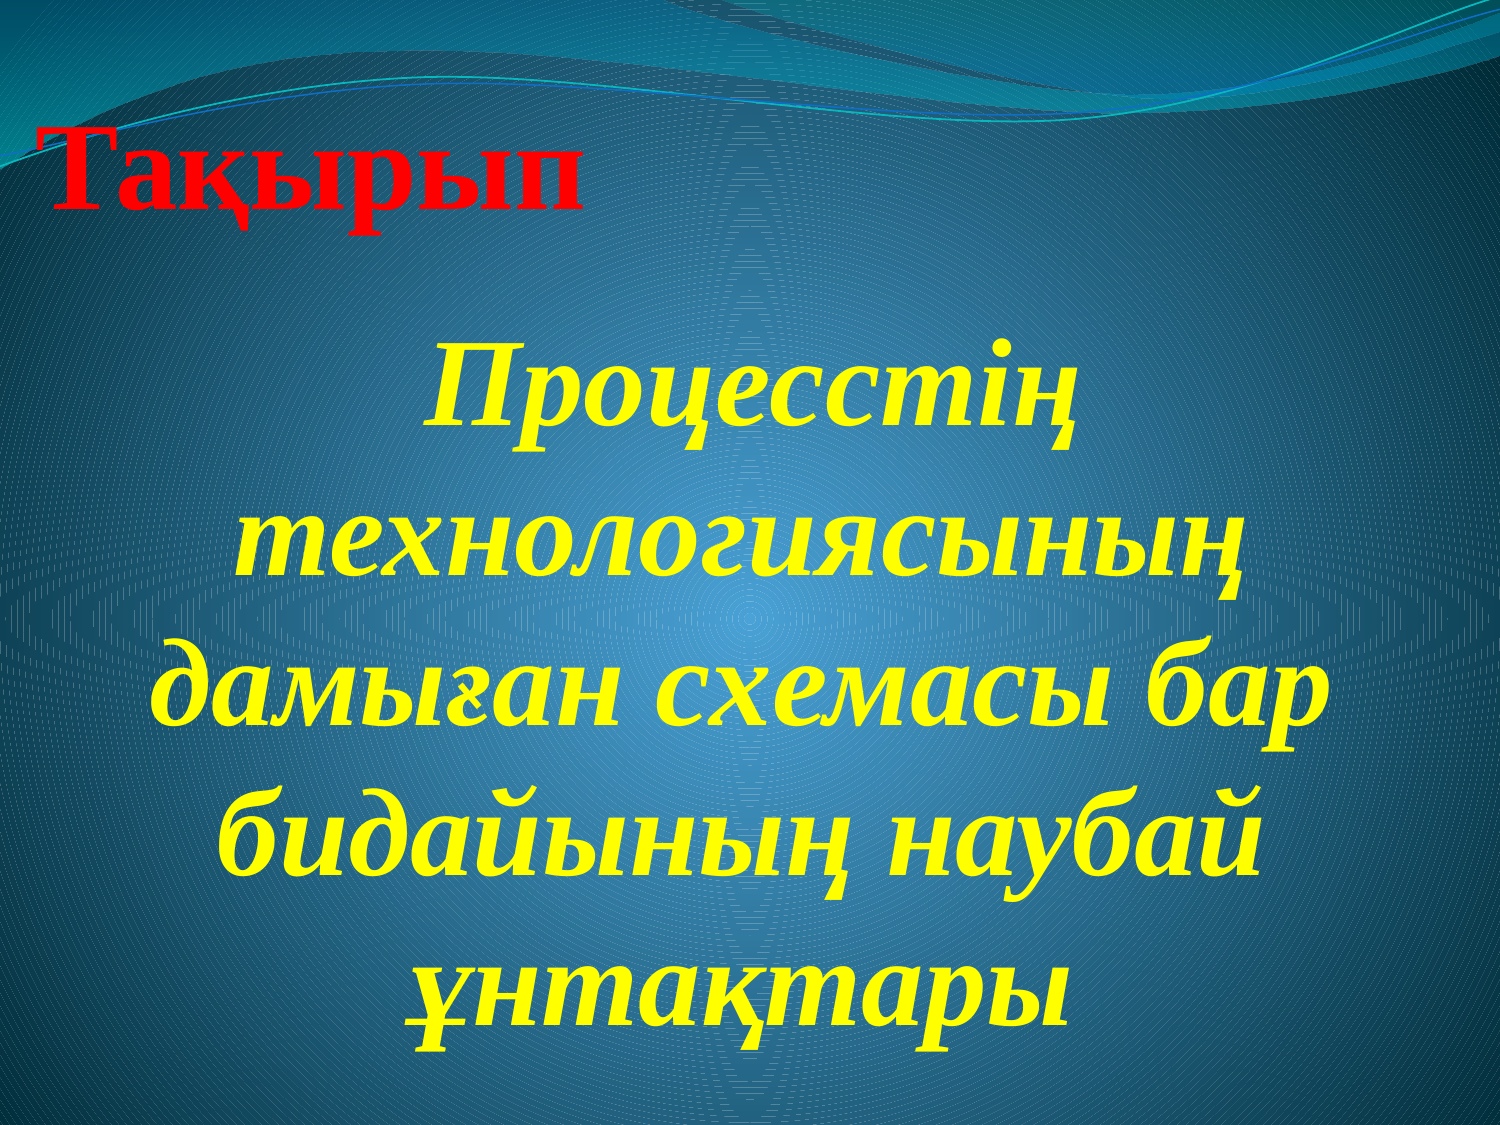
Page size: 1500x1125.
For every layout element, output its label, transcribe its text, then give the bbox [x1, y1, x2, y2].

subtitle Процесстiң технологиясының дамыған схемасы бар бидайының наубай ұнтақтары [87, 292, 1407, 961]
title Тақырып [35, 46, 639, 235]
